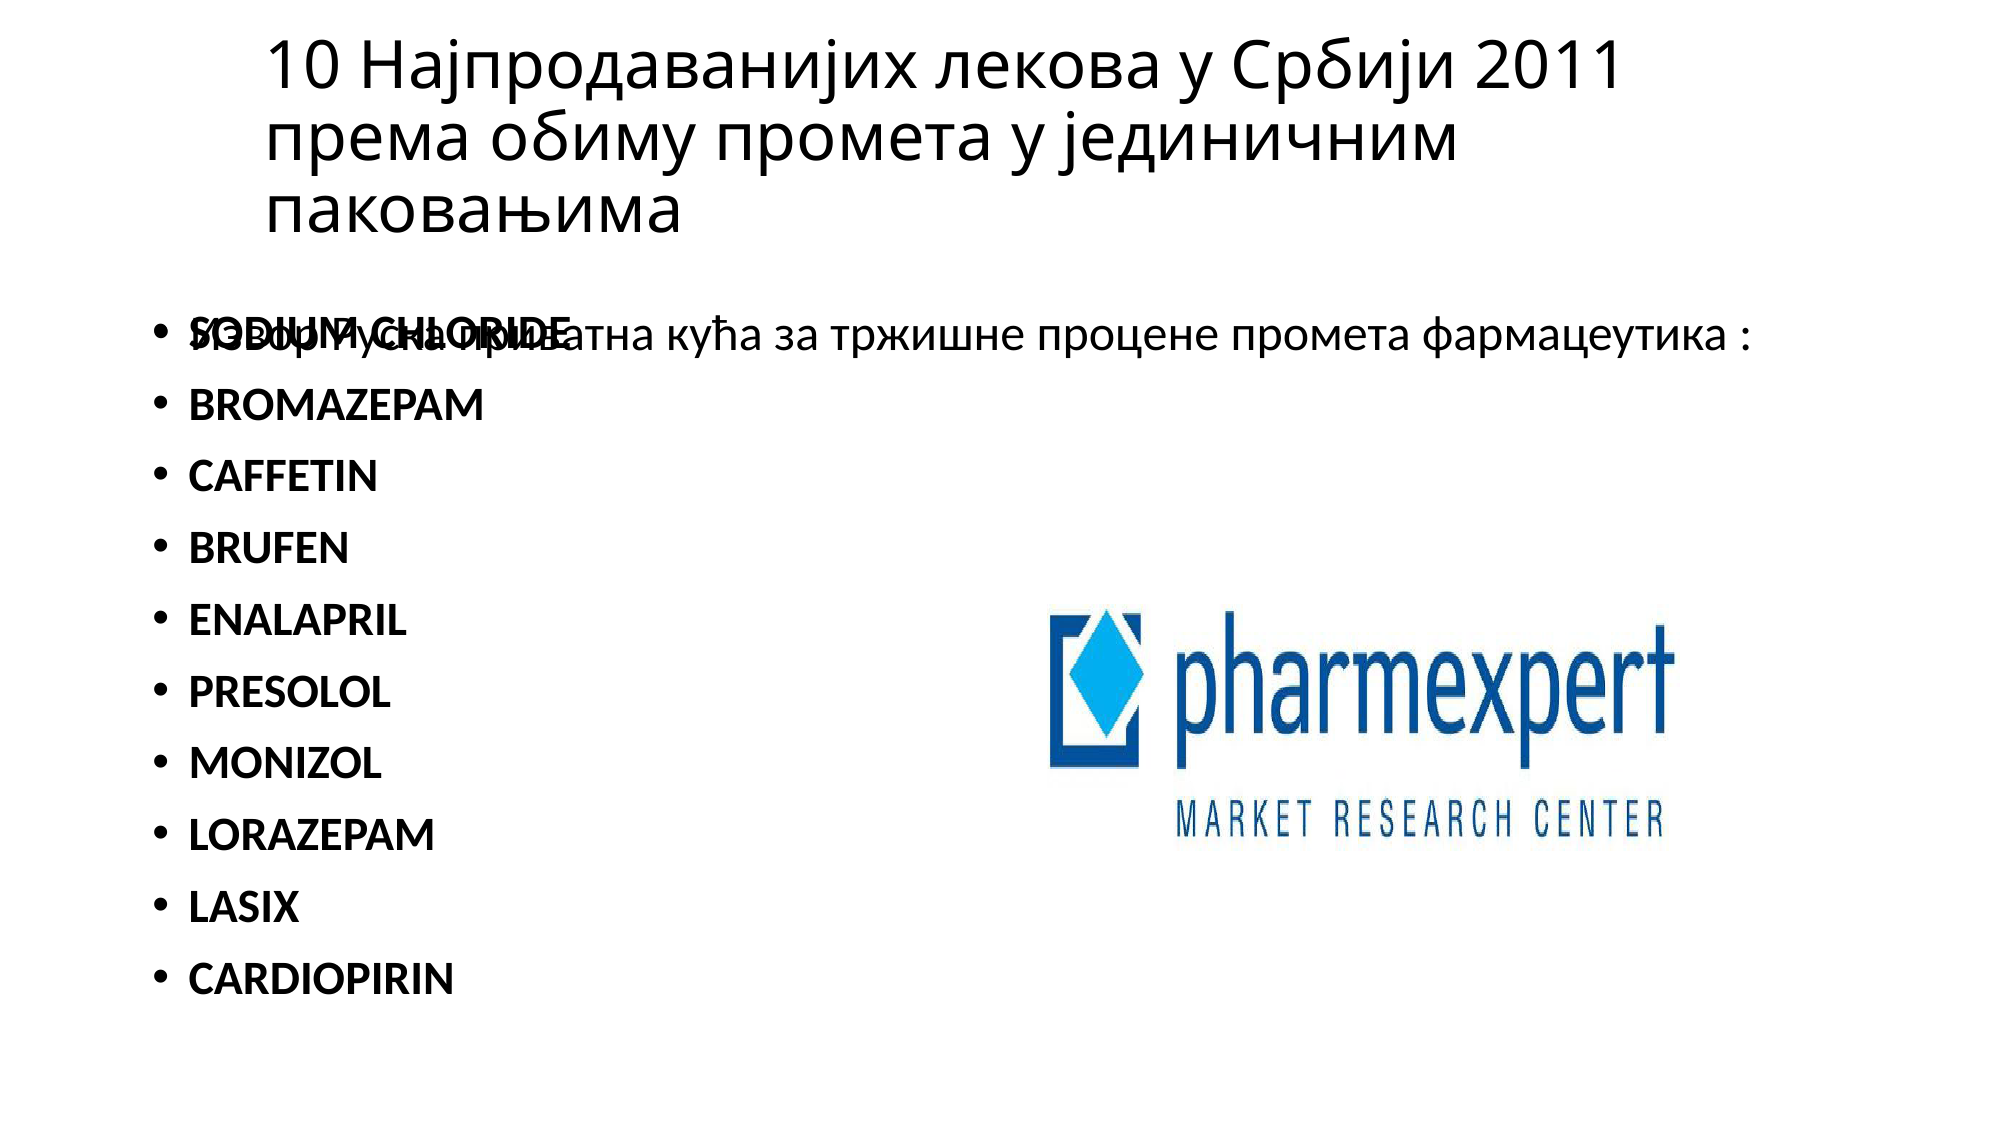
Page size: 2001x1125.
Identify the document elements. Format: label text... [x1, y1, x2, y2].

list Извор Руска приватна кућа за тржишне процeне промета фармацеутика : [137, 299, 1863, 1014]
title 10 Најпродаванијих лекова у Србији 2011 према обиму промета у јединичним паковањима [249, 45, 1750, 233]
picture [1035, 550, 1694, 882]
